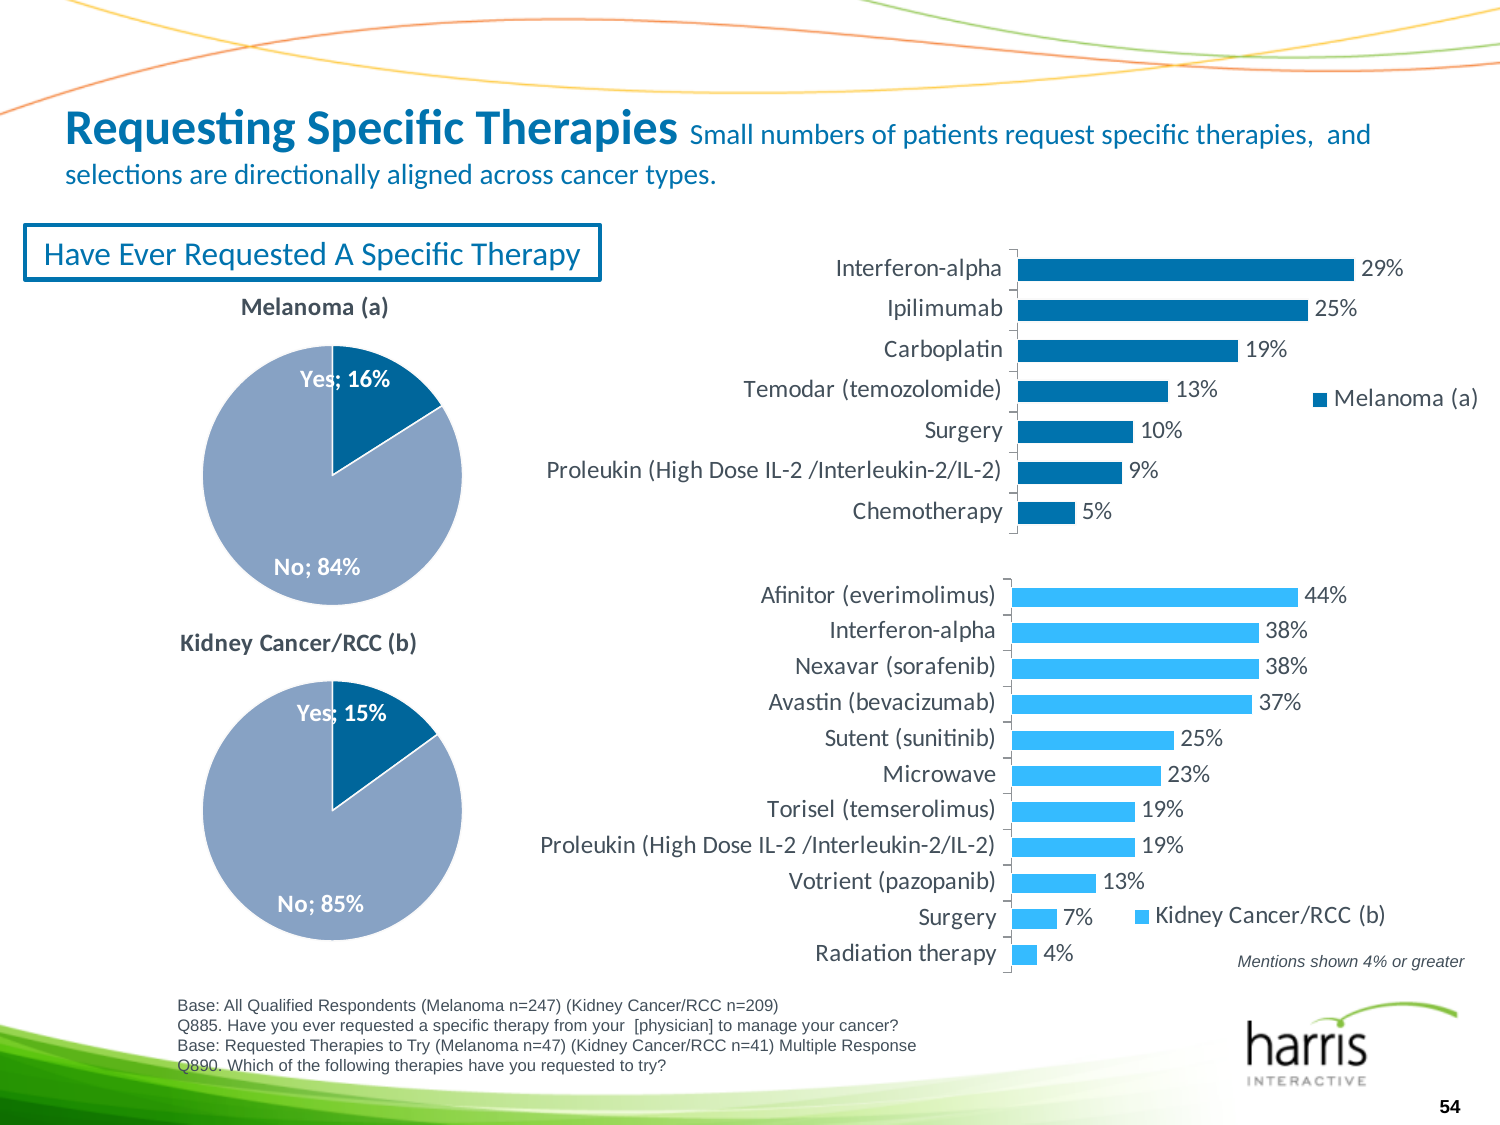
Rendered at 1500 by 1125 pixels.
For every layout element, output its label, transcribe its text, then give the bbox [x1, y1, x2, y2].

title Requesting Specific Therapies Small numbers of patients request specific therapies, and selections are directionally aligned across cancer types. [49, 87, 1451, 176]
text_box Base: All Qualified Respondents (Melanoma n=247) (Kidney Cancer/RCC n=209) Q885. Have you ever requested a specific therapy from your [physician] to manage your cancer? Base: Requested Therapies to Try (Melanoma n=47) (Kidney Cancer/RCC n=41) Multiple Response Q890. Which of the following therapies have you requested to try? [162, 987, 1175, 1083]
picture [0, 0, 1500, 1125]
text_box Mentions shown 4% or greater [1416, 943, 1480, 979]
text_box 54 [1400, 1087, 1500, 1125]
text_box Have Ever Requested A Specific Therapy [23, 223, 602, 282]
chart [96, 237, 1500, 1013]
